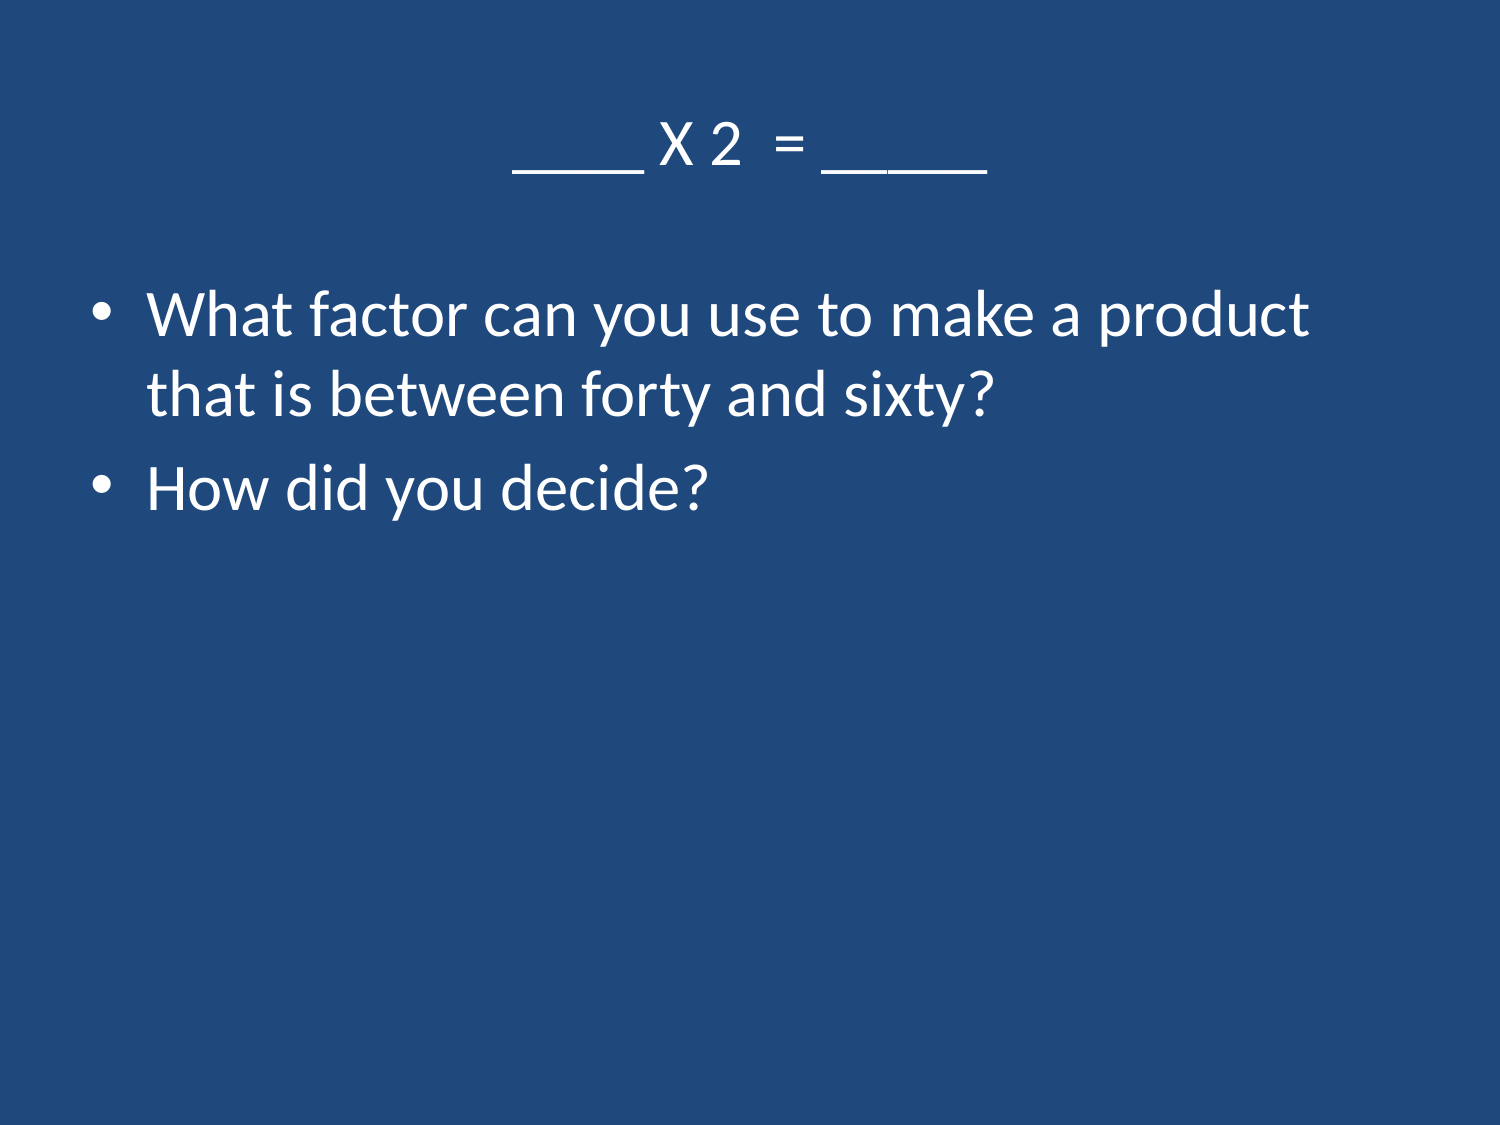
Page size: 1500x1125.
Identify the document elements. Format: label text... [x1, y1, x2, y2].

title ____ X 2 = _____ [75, 45, 1425, 233]
list What factor can you use to make a product that is between forty and sixty? How did you decide? [75, 262, 1425, 1005]
